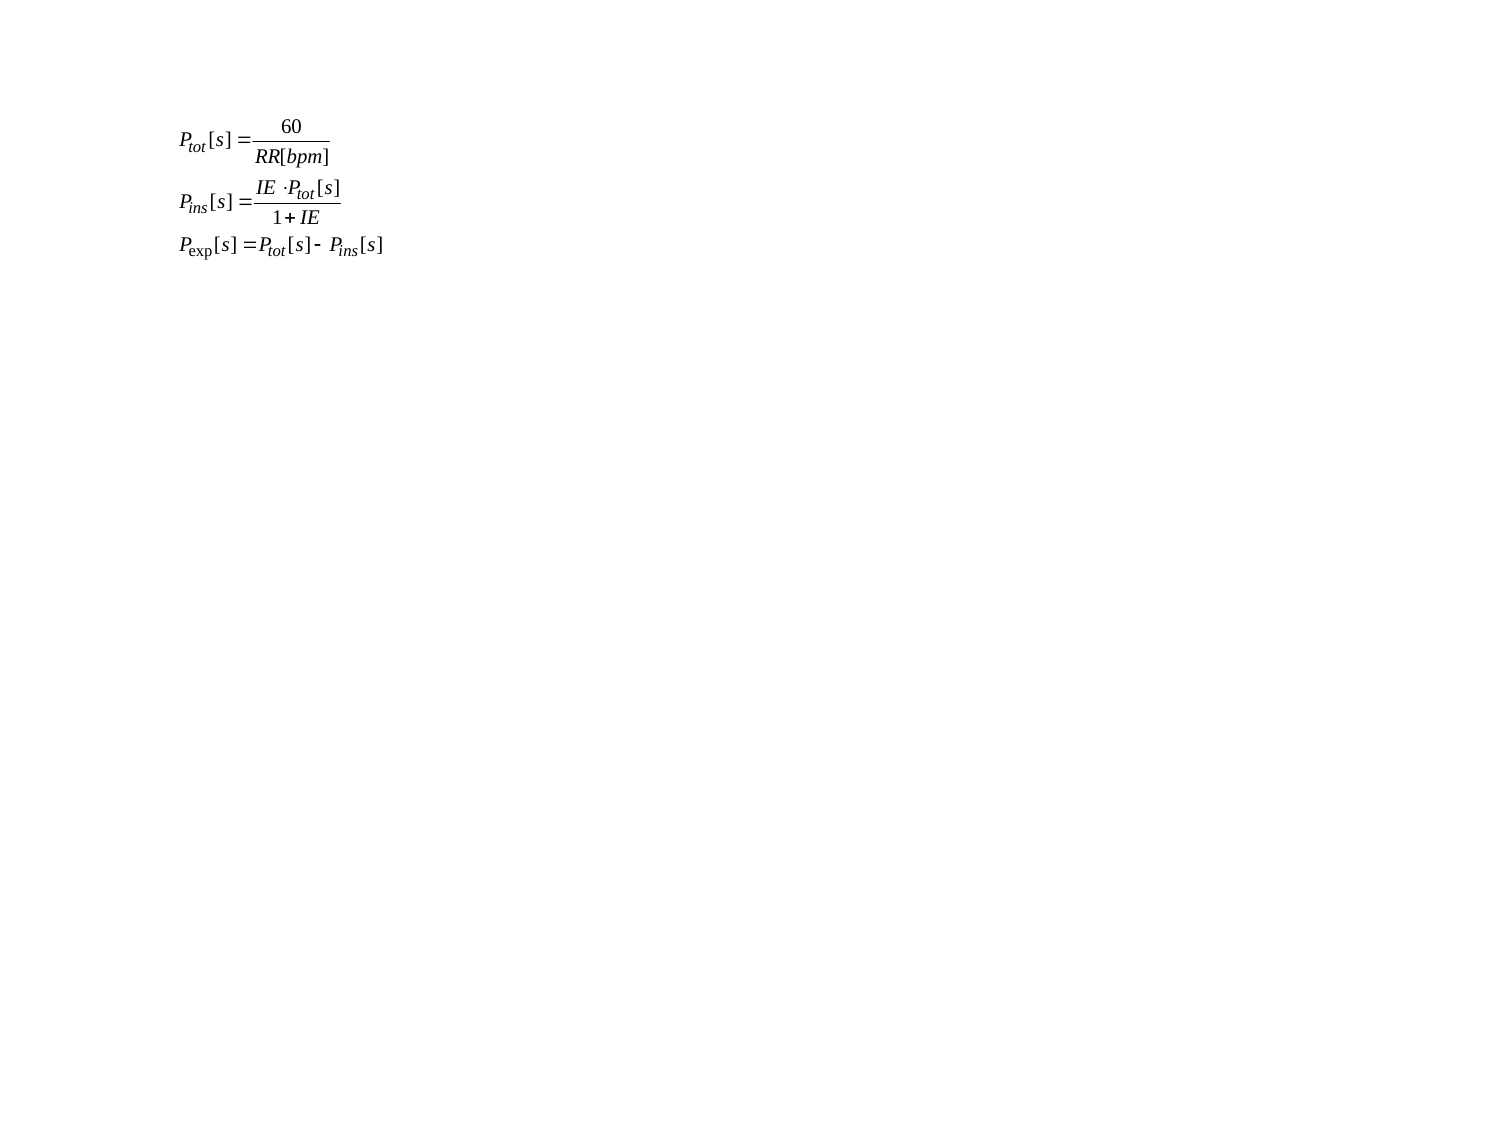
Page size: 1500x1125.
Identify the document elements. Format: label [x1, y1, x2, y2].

text_box [174, 112, 388, 265]
